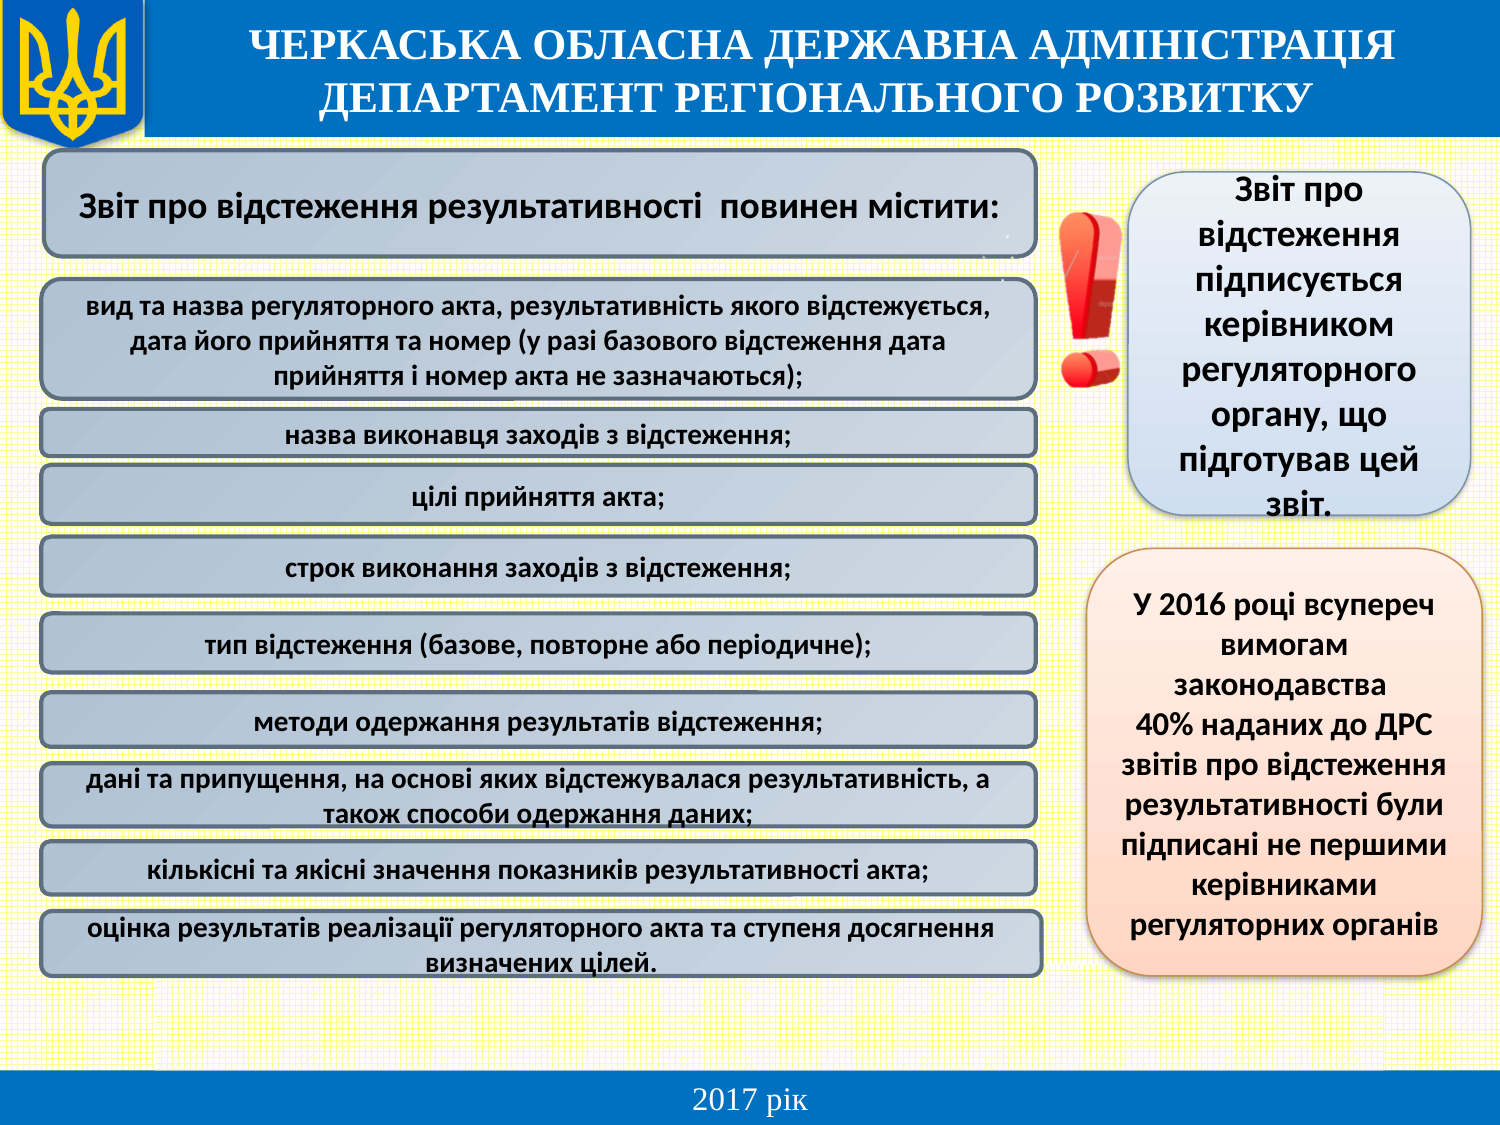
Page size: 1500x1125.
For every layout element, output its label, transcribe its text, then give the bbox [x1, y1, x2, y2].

list [0, 285, 1483, 1071]
text_box дані та припущення, на основі яких відстежувалася результативність, а також способи одержання даних; [39, 761, 1038, 829]
text_box Звіт про відстеження підписується керівником регуляторного органу, що підготував цей звіт. [1127, 171, 1472, 517]
picture [0, 0, 145, 151]
title ЧЕРКАСЬКА ОБЛАСНА ДЕРЖАВНА АДМІНІСТРАЦІЯ ДЕПАРТАМЕНТ РЕГІОНАЛЬНОГО РОЗВИТКУ [151, 0, 1500, 138]
text_box У 2016 році всупереч вимогам законодавства 40% наданих до ДРС звітів про відстеження результативності були підписані не першими керівниками регуляторних органів [1085, 547, 1484, 977]
text_box методи одержання результатів відстеження; [39, 690, 1038, 749]
text_box тип відстеження (базове, повторне або періодичне); [39, 611, 1038, 675]
text_box назва виконавця заходів з відстеження; [39, 406, 1038, 459]
text_box вид та назва регуляторного акта, результативність якого відстежується, дата його прийняття та номер (у разі базового відстеження дата прийняття і номер акта не зазначаються); [39, 276, 928, 401]
text_box кількісні та якісні значення показників результативності акта; [39, 839, 1038, 897]
text_box строк виконання заходів з відстеження; [39, 534, 1038, 598]
text_box цілі прийняття акта; [39, 462, 1038, 526]
text_box оцінка результатів реалізації регуляторного акта та ступеня досягнення визначених цілей. [39, 908, 1044, 979]
picture [933, 185, 1150, 423]
text_box Звіт про відстеження результативності повинен містити: [41, 148, 1038, 259]
list 2017 рік [0, 1070, 1500, 1125]
